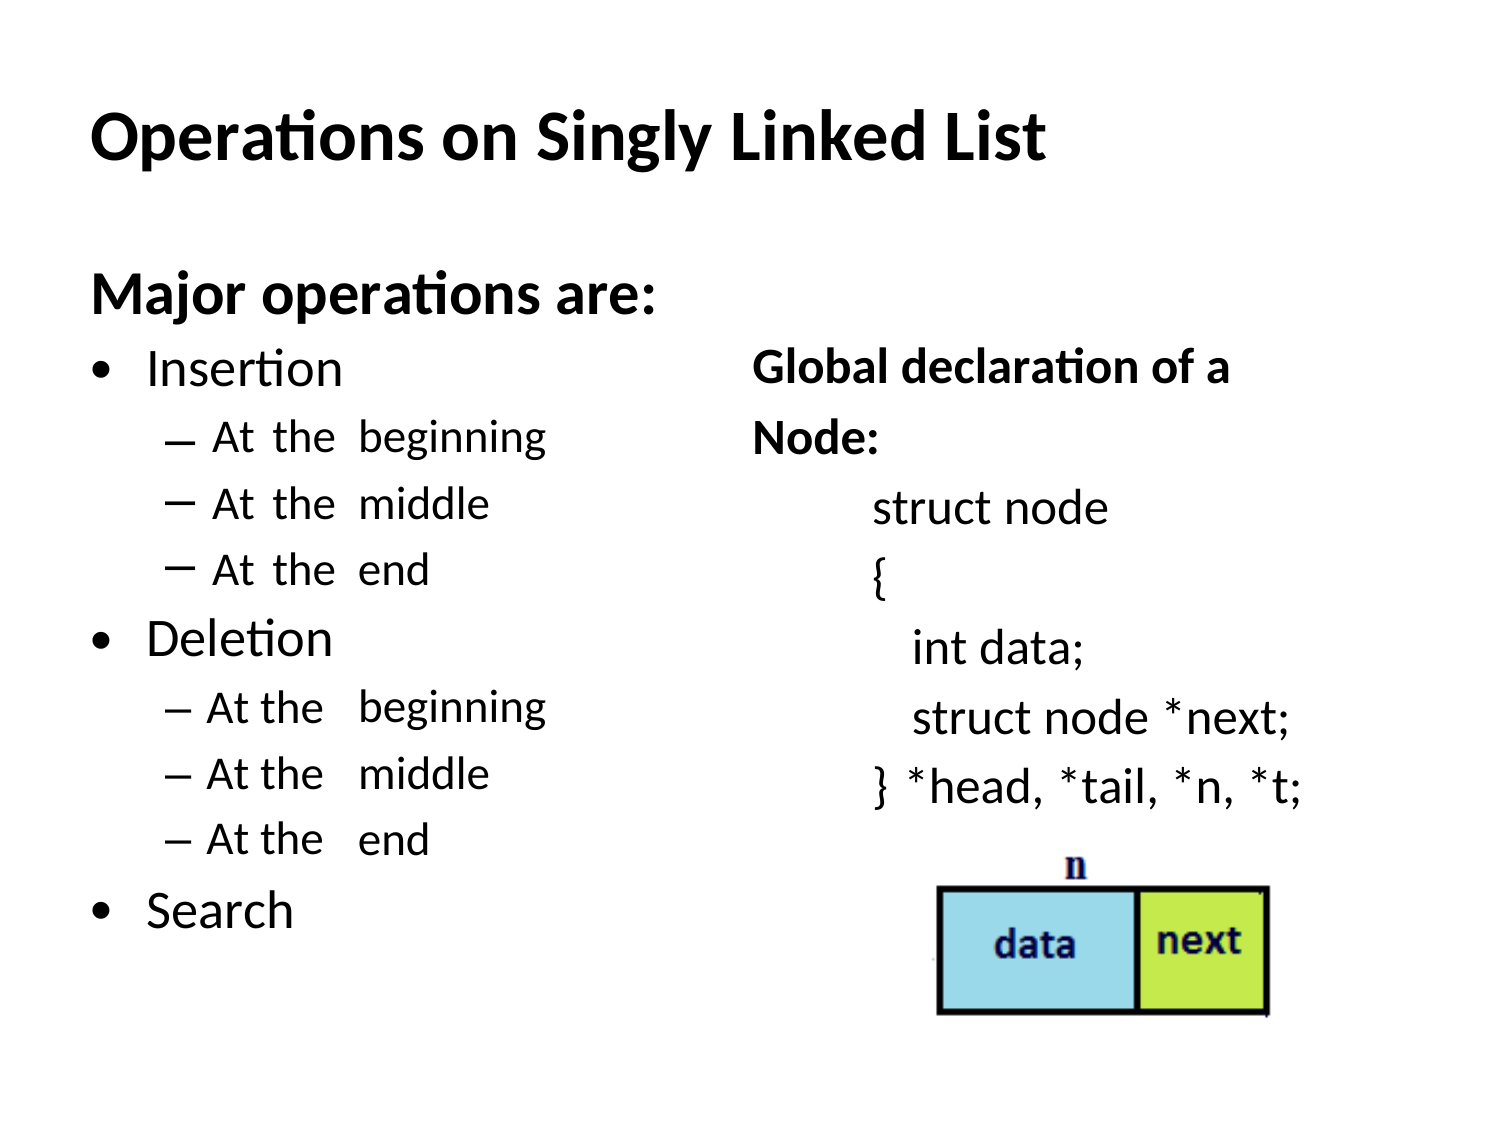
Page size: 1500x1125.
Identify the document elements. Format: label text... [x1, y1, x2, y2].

text_box beginning middle end [355, 684, 586, 873]
text_box • [87, 337, 124, 404]
text_box the the the [270, 414, 355, 603]
text_box Deletion [144, 611, 374, 678]
text_box Global declaration of a Node: struct node { int data; struct node *next; [750, 341, 1356, 754]
text_box [924, 849, 1288, 1029]
text_box *head, *tail, *n, *t; [901, 761, 1372, 824]
text_box • [87, 877, 124, 945]
text_box Operations on Singly Linked List Major operations are: [87, 102, 1199, 333]
text_box – At the – At the – At the Search [144, 681, 357, 948]
text_box – – – [162, 411, 206, 600]
text_box Insertion [144, 341, 385, 408]
text_box beginning middle end [355, 414, 586, 603]
text_box • [87, 607, 124, 675]
text_box } [870, 761, 901, 824]
text_box At At At [209, 414, 270, 603]
